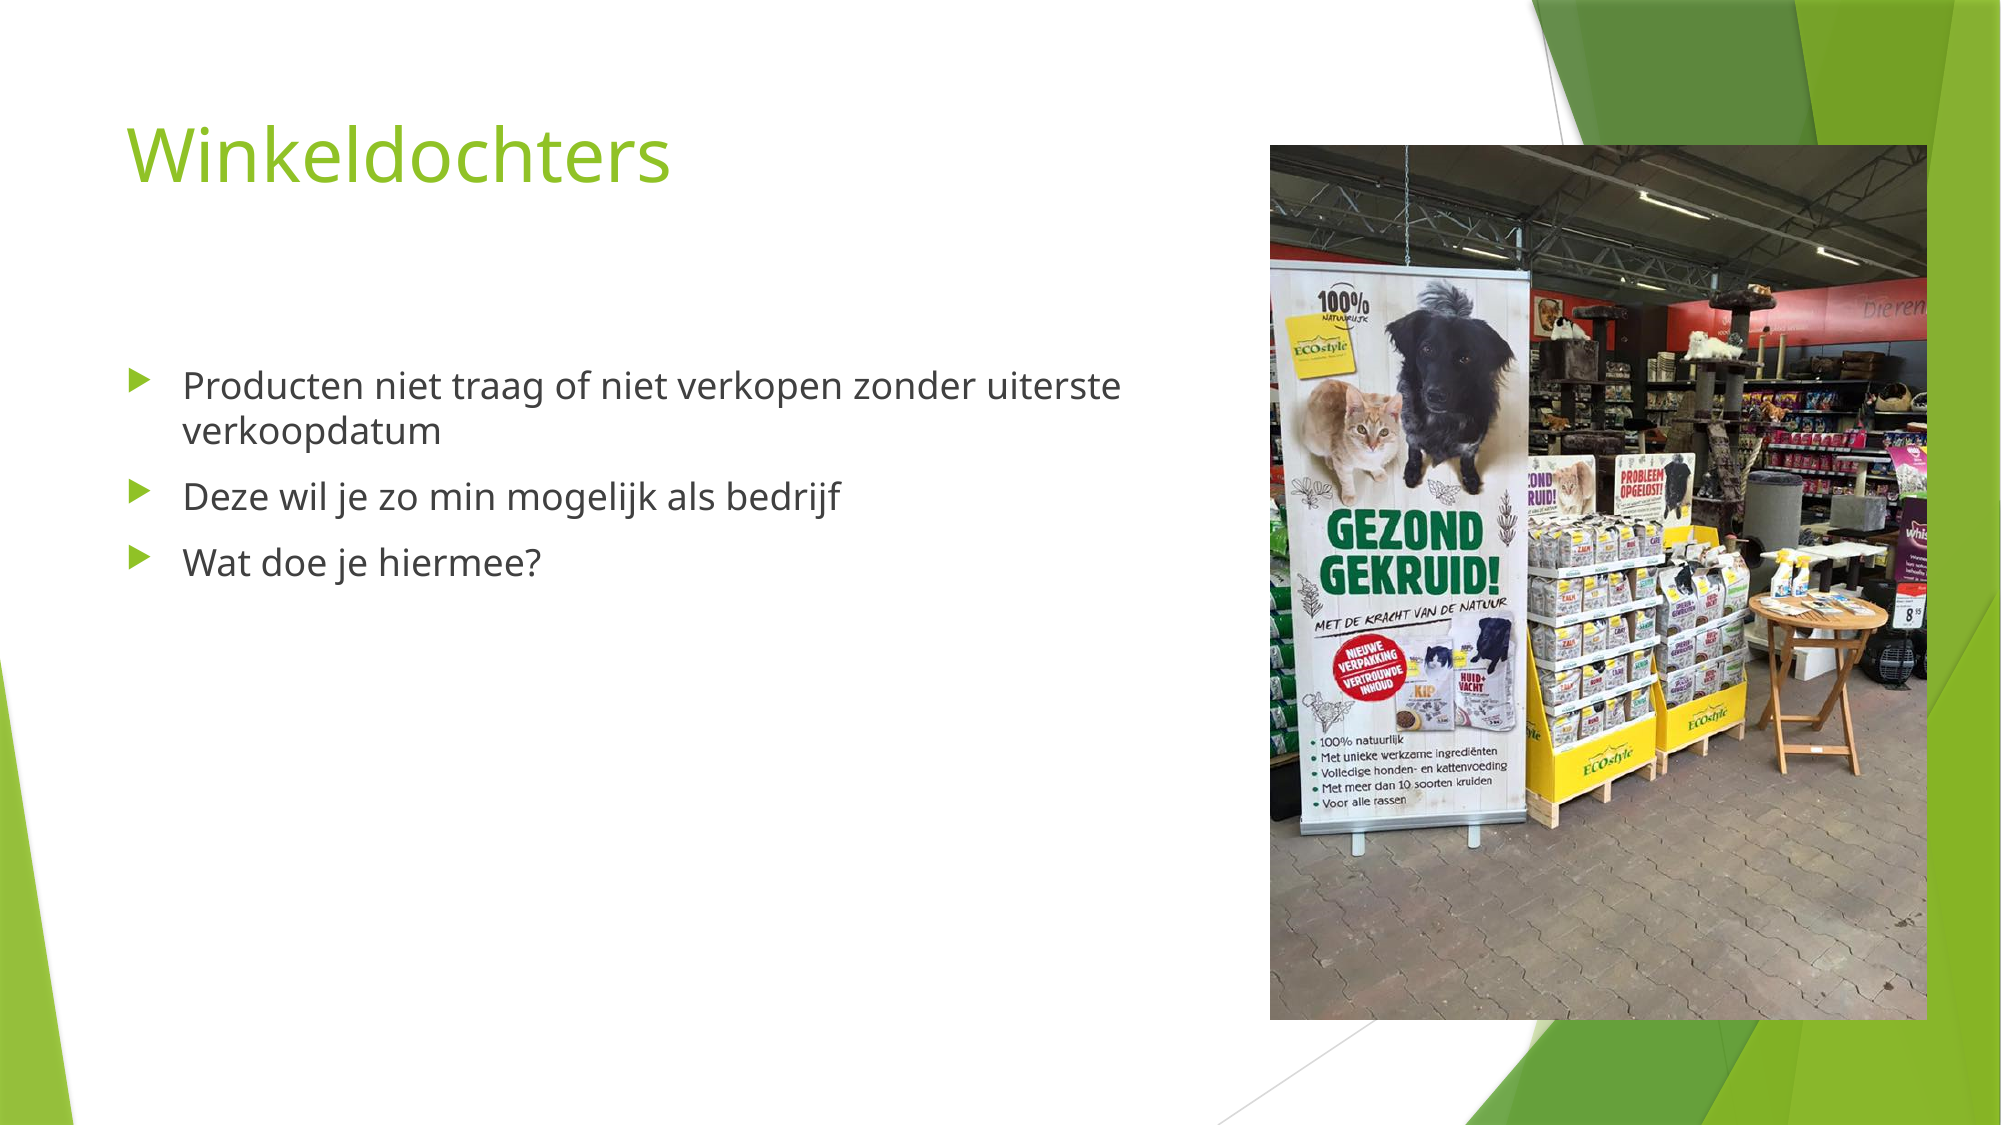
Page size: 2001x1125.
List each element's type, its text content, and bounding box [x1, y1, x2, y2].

picture [1270, 145, 1927, 1021]
list Producten niet traag of niet verkopen zonder uiterste verkoopdatum Deze wil je zo min mogelijk als bedrijf Wat doe je hiermee? [111, 354, 1265, 992]
title Winkeldochters [111, 99, 1522, 317]
